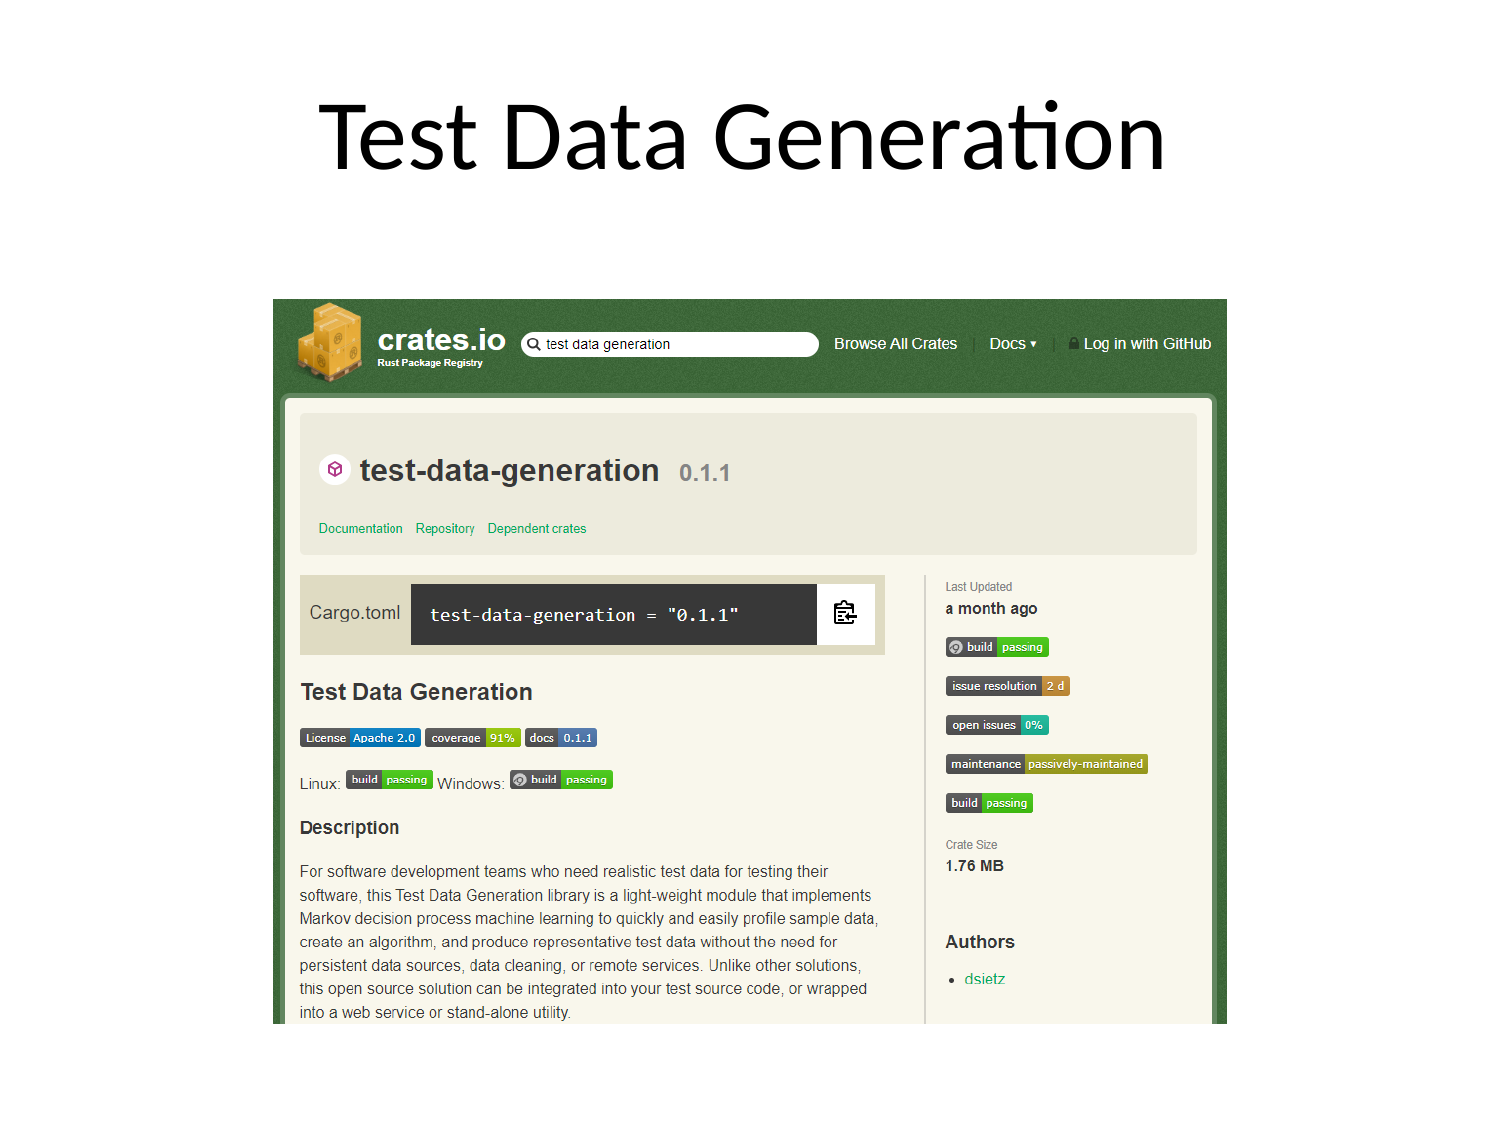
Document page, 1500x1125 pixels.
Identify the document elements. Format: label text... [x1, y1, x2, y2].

text_box Test Data Generation [74, 62, 1413, 198]
picture [273, 299, 1227, 1025]
